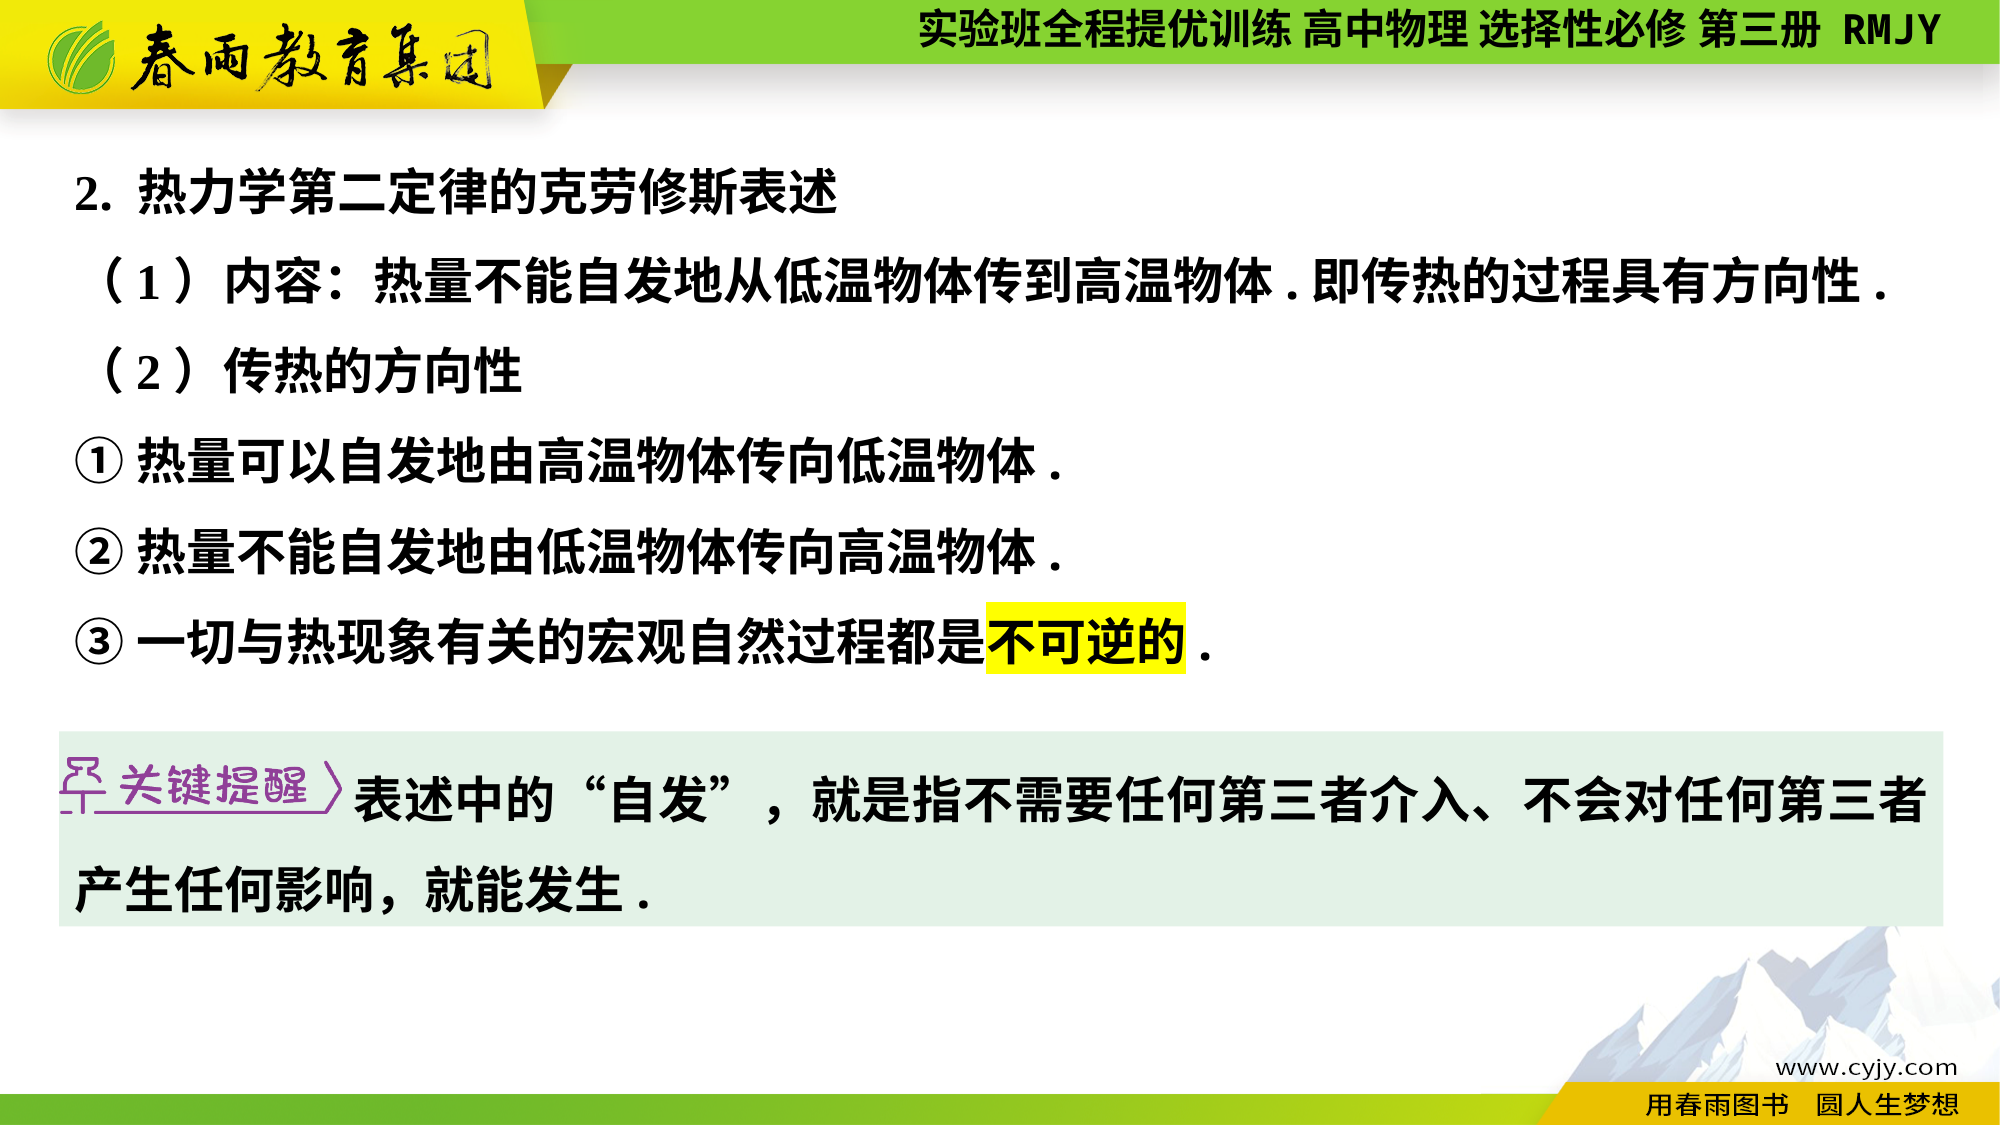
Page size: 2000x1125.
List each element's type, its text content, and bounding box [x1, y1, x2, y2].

picture [0, 0, 2000, 1125]
text_box 表述中的“自发”，就是指不需要任何第三者介入、不会对任何第三者产生任何影响，就能发生. [59, 731, 1944, 927]
list 2. 热力学第二定律的克劳修斯表述 （1）内容：热量不能自发地从低温物体传到高温物体.即传热的过程具有方向性. （2）传热的方向性 ①热量可以自发地由高温物体传向低温物体. ②热量不能自发地由低温物体传向高温物体. ③一切与热现象有关的宏观自然过程都是不可逆的. [59, 122, 1944, 672]
